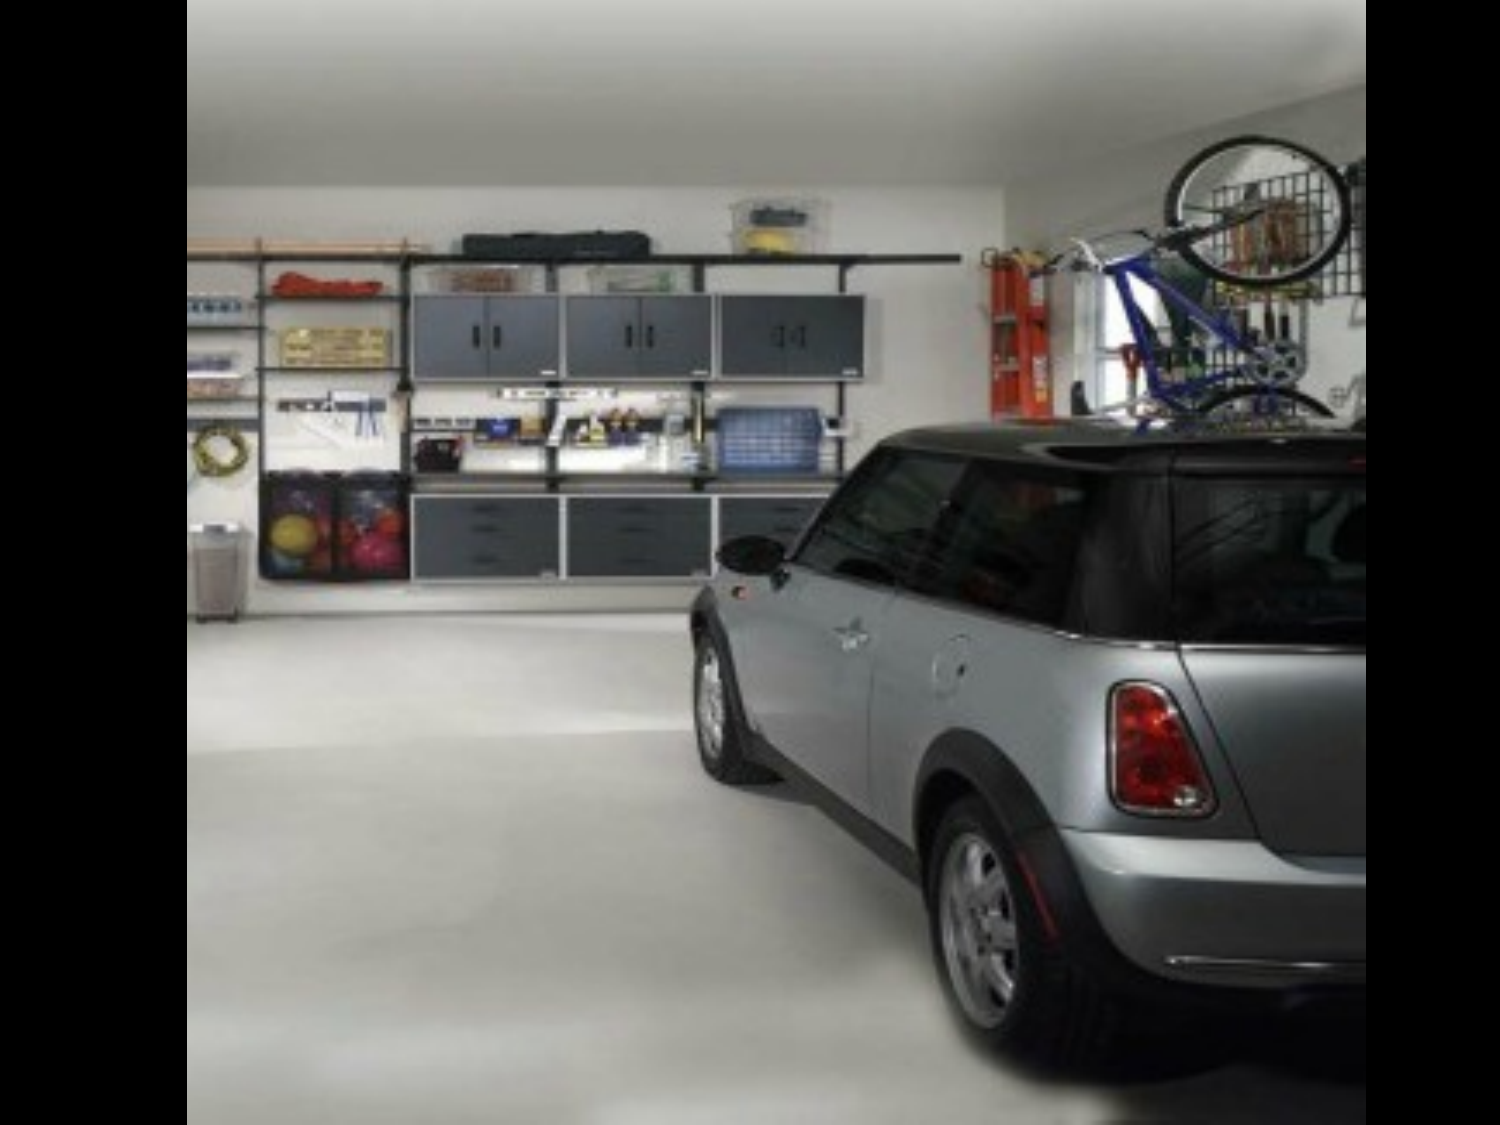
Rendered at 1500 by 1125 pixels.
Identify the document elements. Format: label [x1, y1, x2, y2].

picture [187, 0, 1366, 1125]
